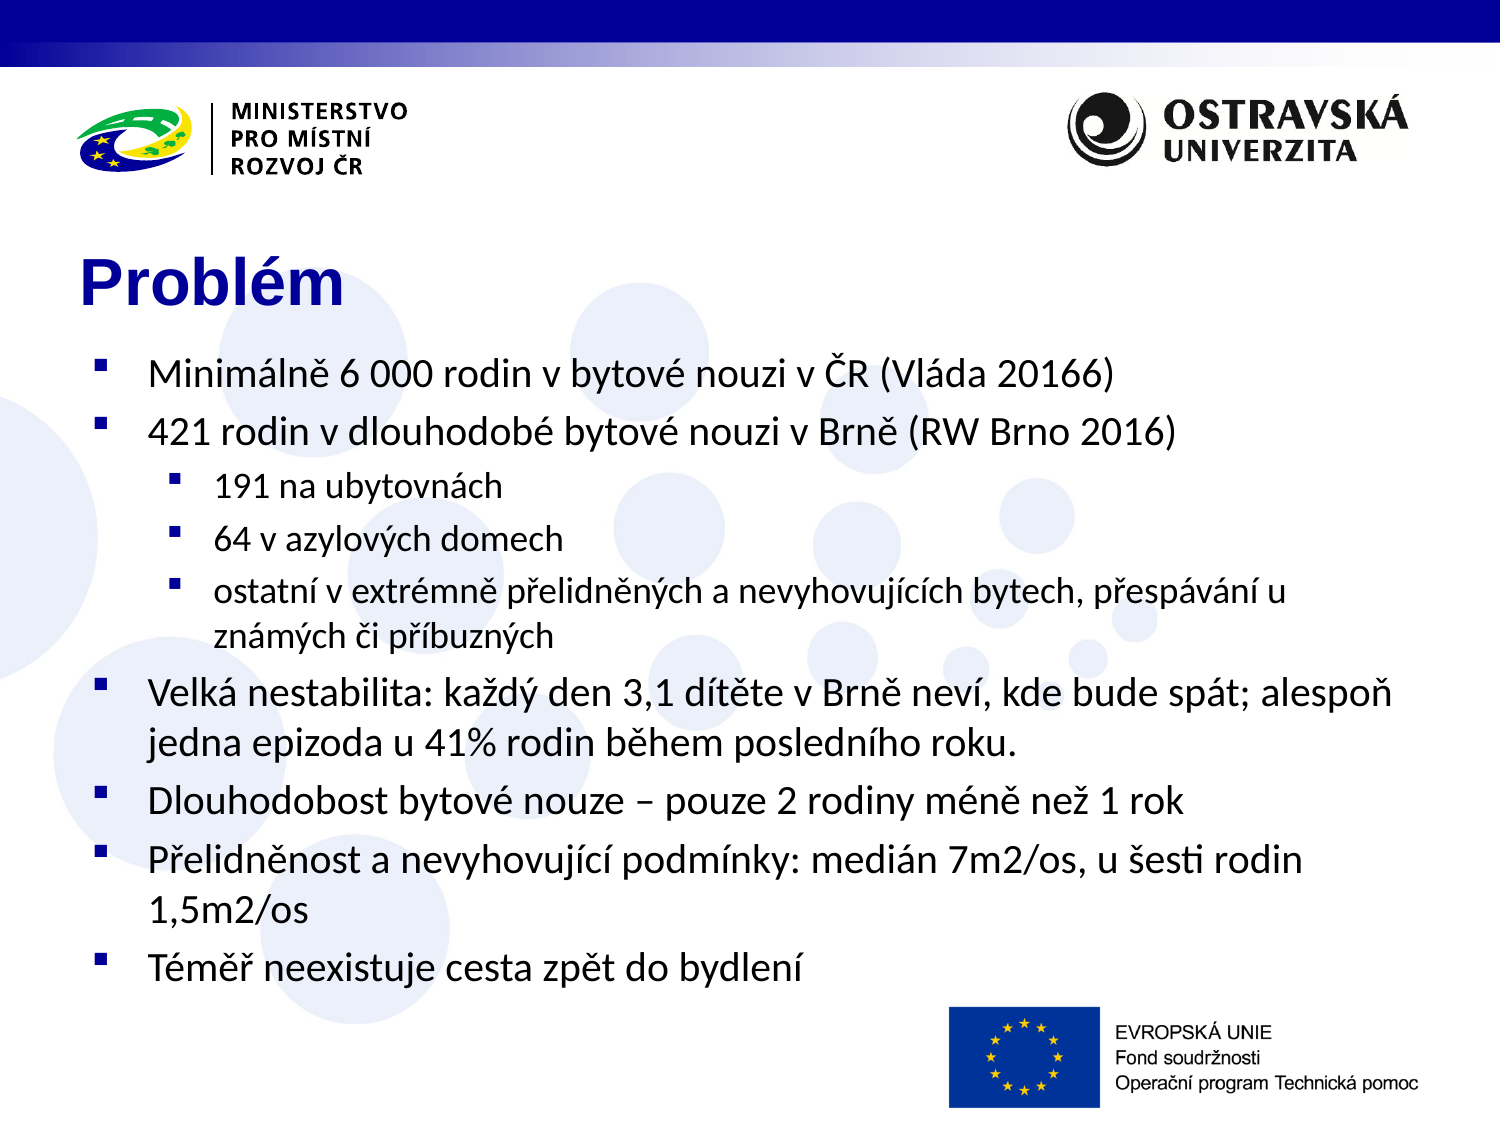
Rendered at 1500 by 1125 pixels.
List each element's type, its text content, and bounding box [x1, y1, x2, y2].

list Minimálně 6 000 rodin v bytové nouzi v ČR (Vláda 20166) 421 rodin v dlouhodobé bytové nouzi v Brně (RW Brno 2016) 191 na ubytovnách 64 v azylových domech ostatní v extrémně přelidněných a nevyhovujících bytech, přespávání u známých či příbuzných Velká nestabilita: každý den 3,1 dítěte v Brně neví, kde bude spát; alespoň jedna epizoda u 41% rodin během posledního roku. Dlouhodobost bytové nouze – pouze 2 rodiny méně než 1 rok Přelidněnost a nevyhovující podmínky: medián 7m2/os, u šesti rodin 1,5m2/os Téměř neexistuje cesta zpět do bydlení [76, 338, 1427, 976]
picture [1053, 77, 1426, 185]
picture [0, 267, 1452, 1125]
title Problém [64, 231, 1425, 315]
